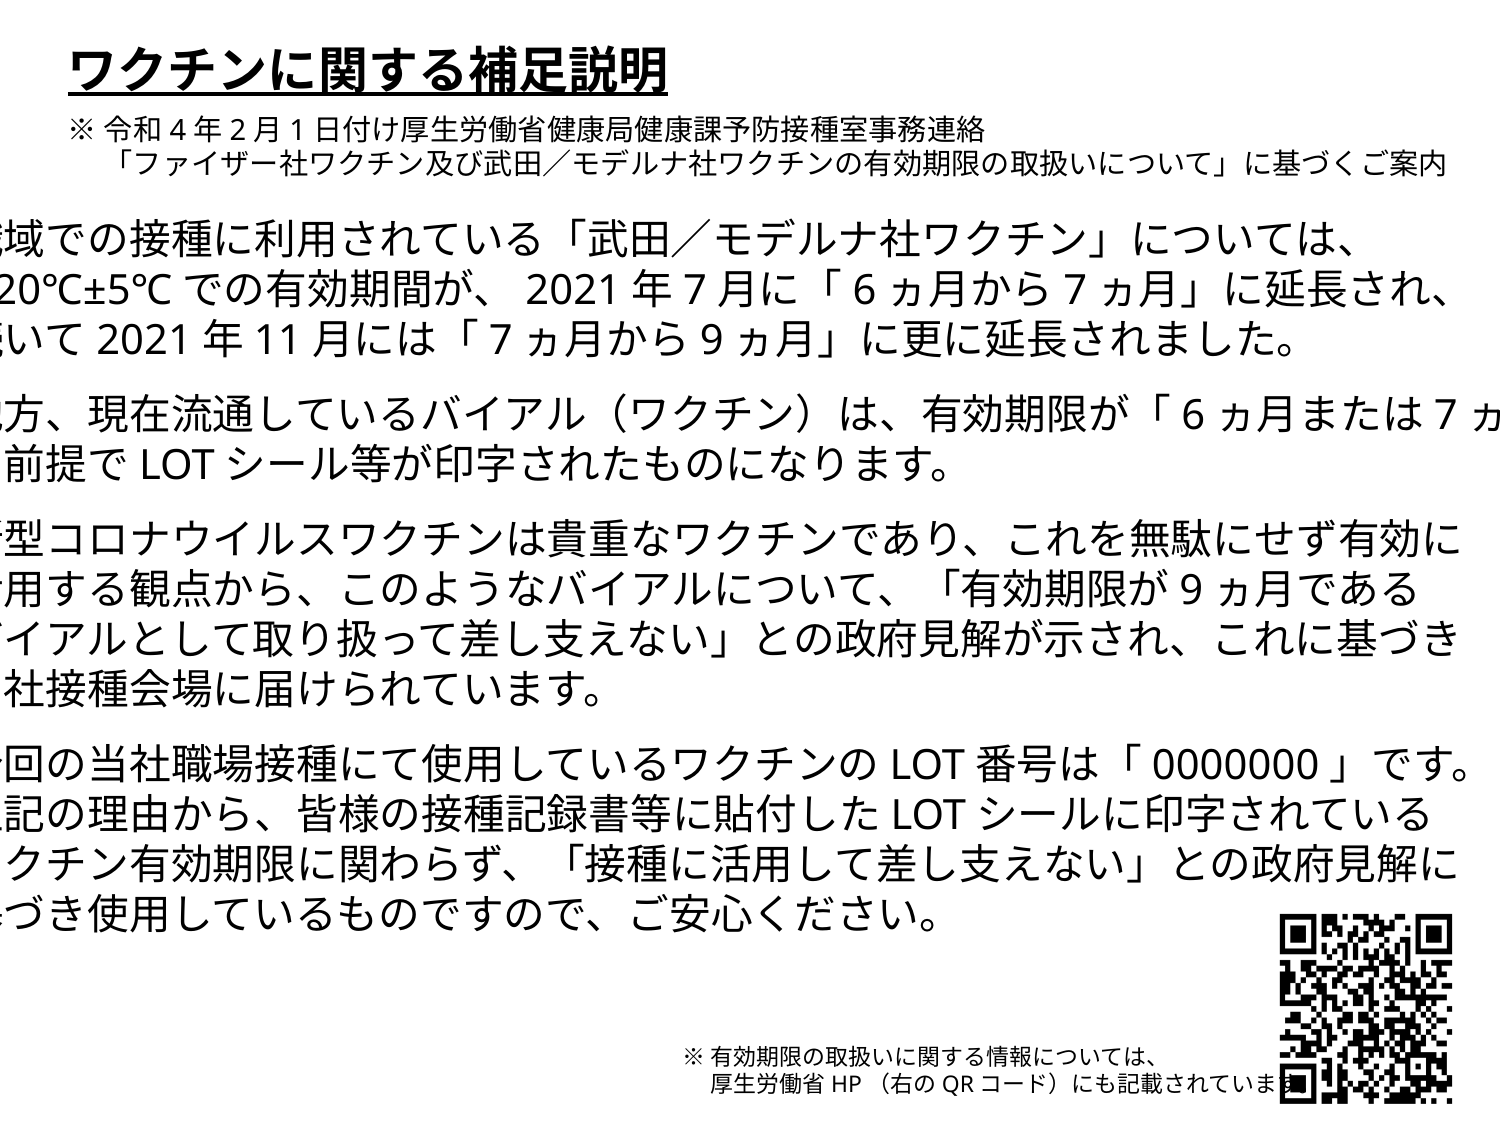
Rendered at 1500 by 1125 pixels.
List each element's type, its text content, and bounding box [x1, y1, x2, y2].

text_box ワクチンに関する補足説明 ※令和4年2月1日付け厚生労働省健康局健康課予防接種室事務連絡 「ファイザー社ワクチン及び武田／モデルナ社ワクチンの有効期限の取扱いについて」に基づくご案内 [53, 30, 1471, 189]
picture [1258, 891, 1472, 1125]
text_box ※有効期限の取扱いに関する情報については、 厚生労働省HP（右のQRコード）にも記載されています。 [667, 1034, 1253, 1105]
text_box 職域での接種に利用されている「武田／モデルナ社ワクチン」については、 ｰ20℃±5℃での有効期間が、2021年7月に「6ヵ月から7ヵ月」に延長され、 続いて2021年11月には「7ヵ月から9ヵ月」に更に延長されました。 他方、現在流通しているバイアル（ワクチン）は、有効期限が「6ヵ月または7ヵ月」 の前提でLOTシール等が印字されたものになります。 新型コロナウイルスワクチンは貴重なワクチンであり、これを無駄にせず有効に 活用する観点から、このようなバイアルについて、「有効期限が9ヵ月である バイアルとして取り扱って差し支えない」との政府見解が示され、これに基づき 当社接種会場に届けられています。 今回の当社職場接種にて使用しているワクチンのLOT番号は「0000000」です。 上記の理由から、皆様の接種記録書等に貼付したLOTシールに印字されている ワクチン有効期限に関わらず、「接種に活用して差し支えない」との政府見解に 基づき使用しているものですので、ご安心ください。 [0, 205, 1500, 945]
